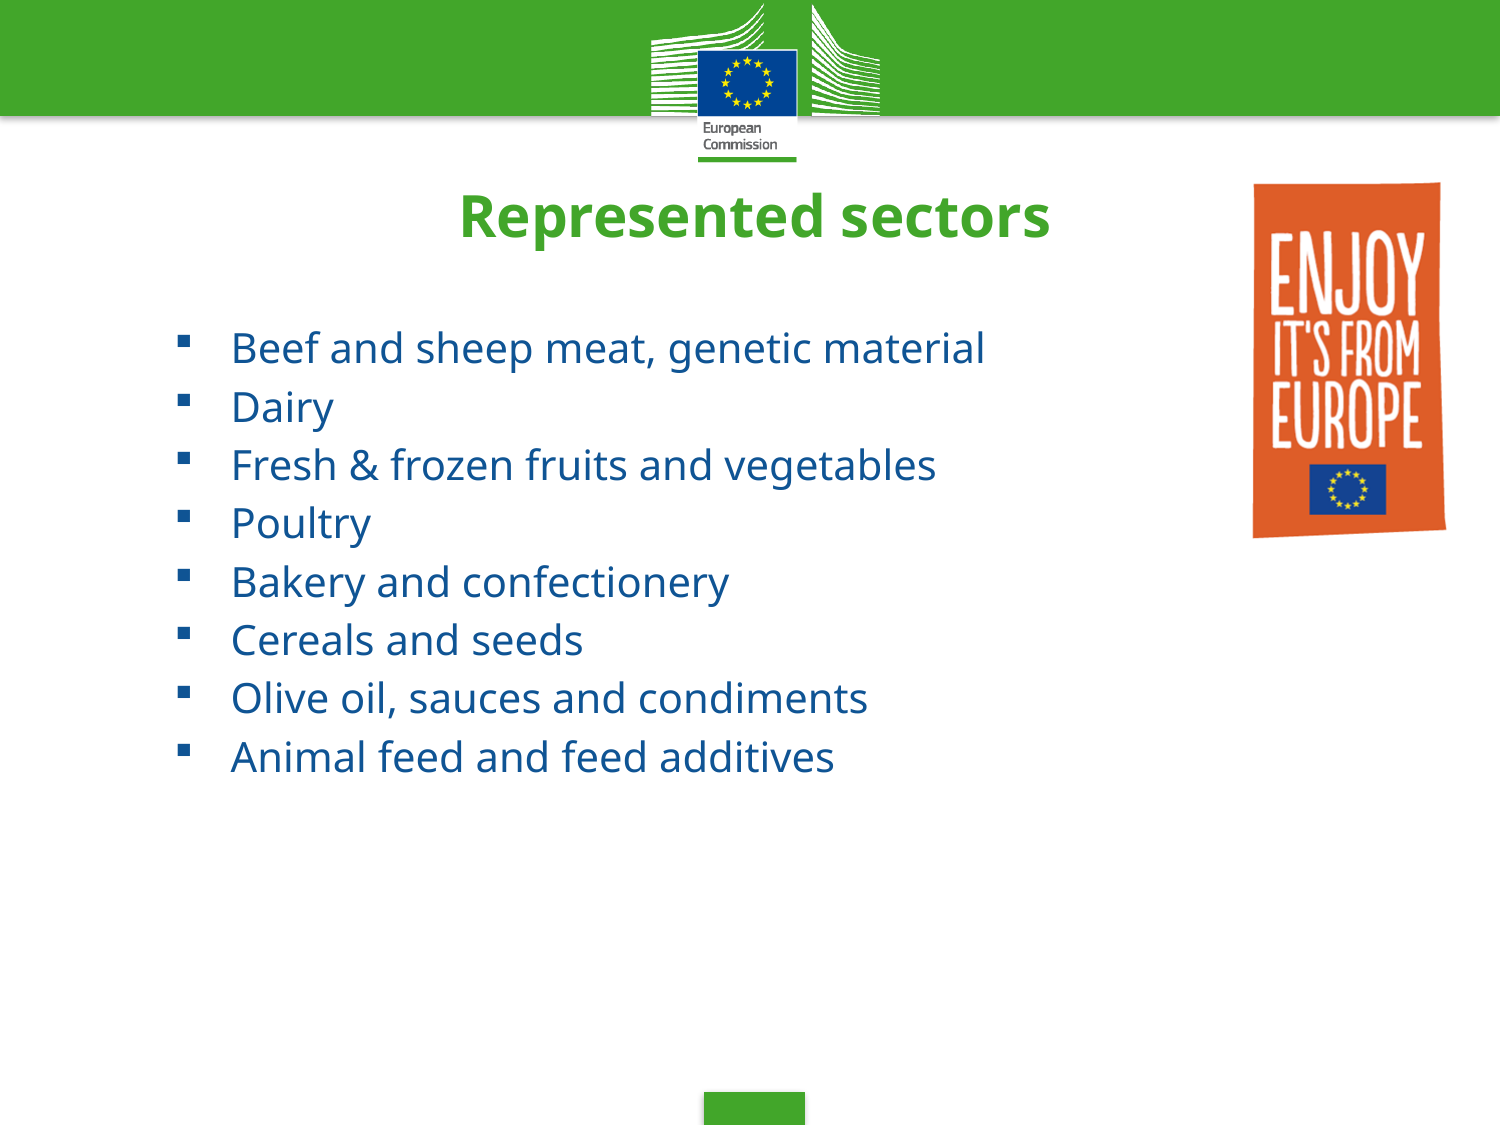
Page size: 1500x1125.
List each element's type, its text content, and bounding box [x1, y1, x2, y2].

list Beef and sheep meat, genetic material Dairy Fresh & frozen fruits and vegetables Poultry Bakery and confectionery Cereals and seeds Olive oil, sauces and condiments Animal feed and feed additives [159, 314, 1376, 941]
title Represented sectors [50, 172, 1232, 256]
picture [1234, 172, 1466, 552]
picture [614, 3, 880, 172]
